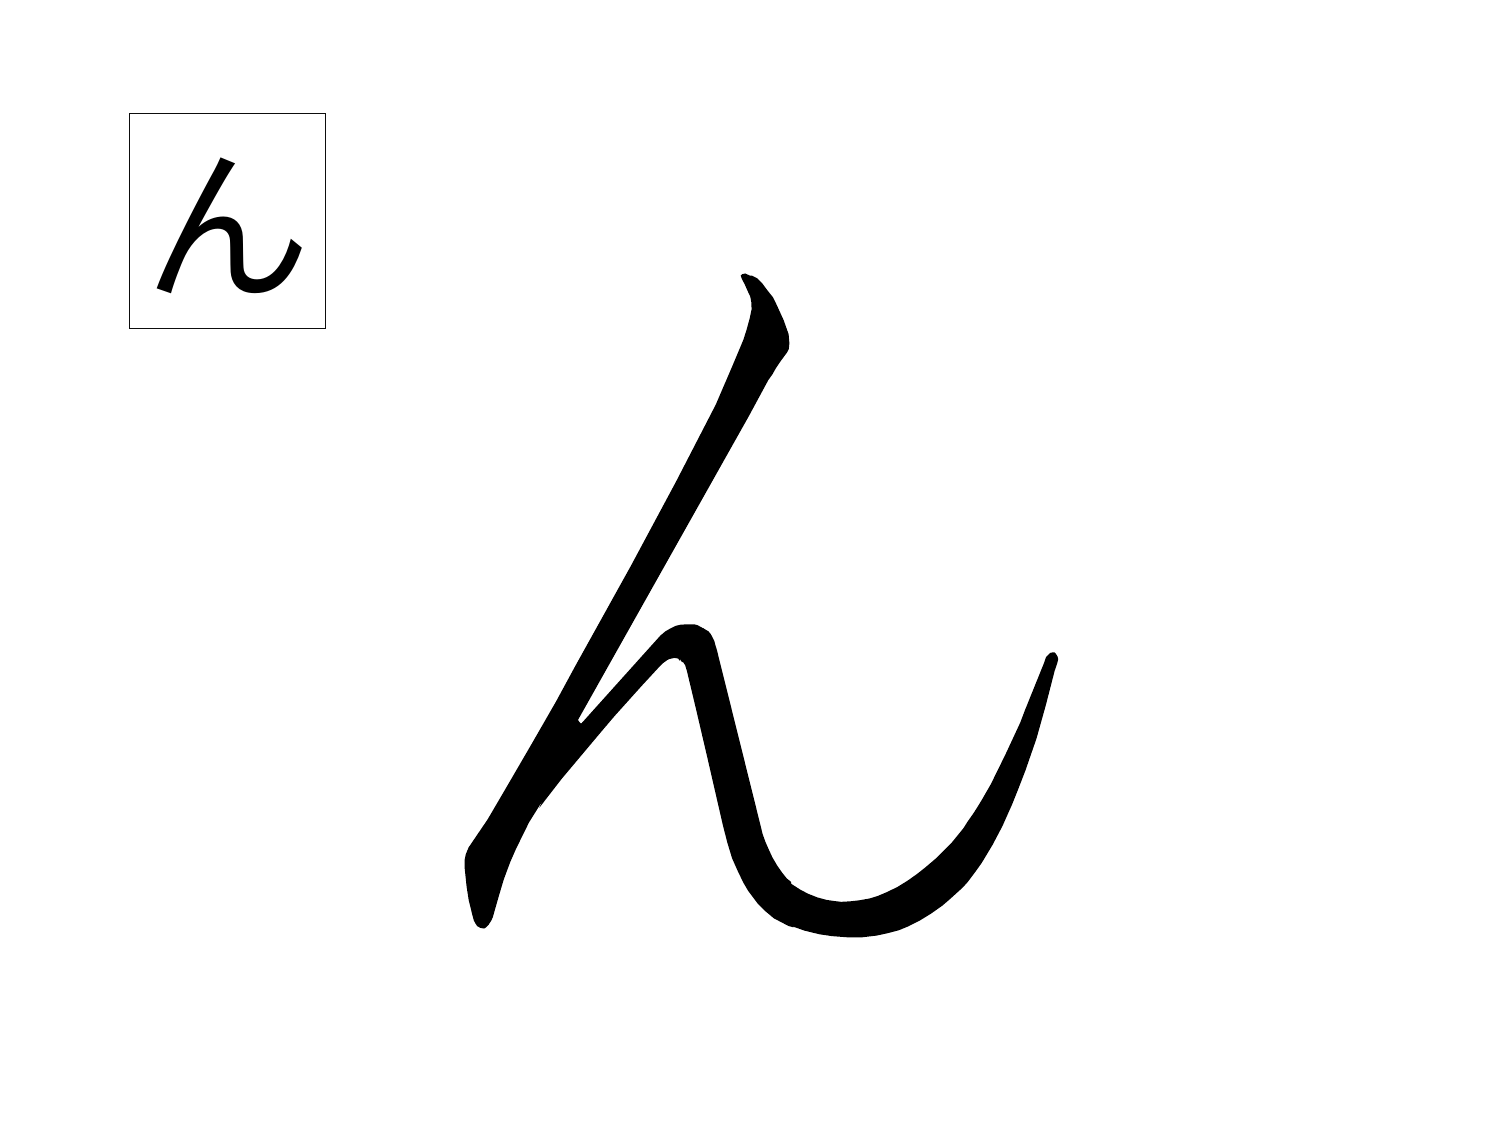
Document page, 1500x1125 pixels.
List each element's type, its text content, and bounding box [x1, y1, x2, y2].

text_box [537, 622, 707, 810]
text_box [787, 650, 1061, 940]
text_box [462, 271, 792, 931]
text_box ん [129, 113, 326, 329]
text_box [680, 626, 794, 930]
